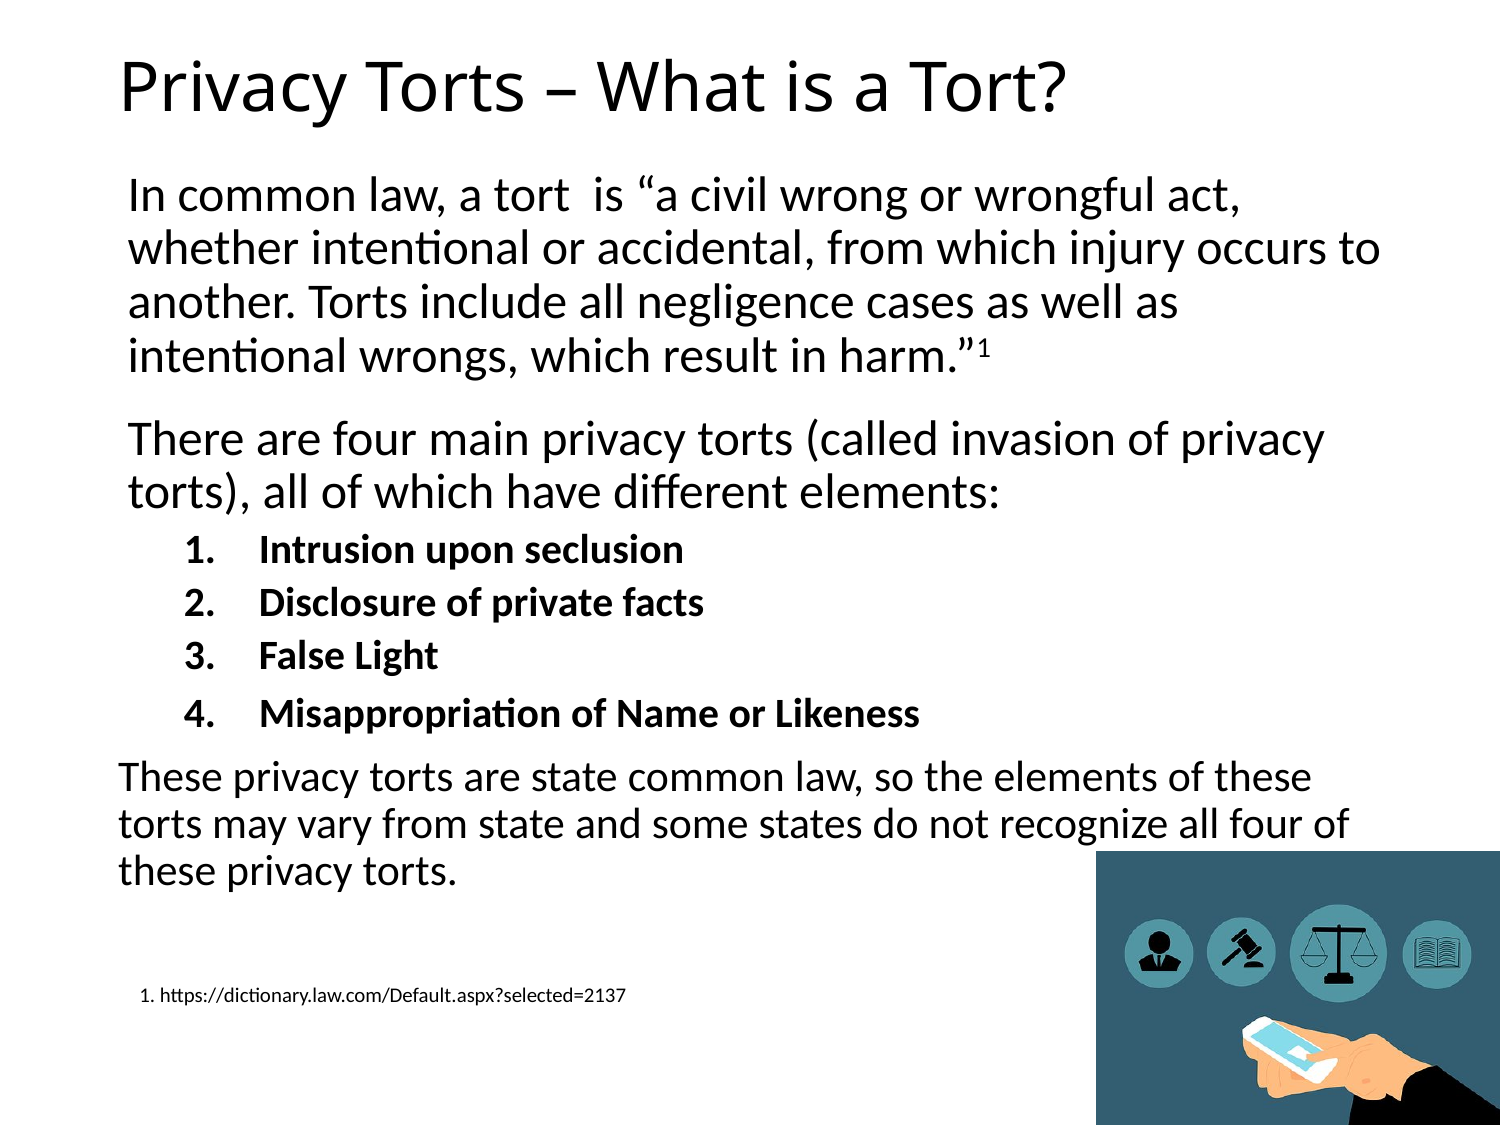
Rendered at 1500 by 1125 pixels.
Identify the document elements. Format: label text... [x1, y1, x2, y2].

picture [1096, 851, 1500, 1125]
list In common law, a tort is “a civil wrong or wrongful act, whether intentional or accidental, from which injury occurs to another. Torts include all negligence cases as well as intentional wrongs, which result in harm.”1 There are four main privacy torts (called invasion of privacy torts), all of which have different elements: Intrusion upon seclusion Disclosure of private facts False Light Misappropriation of Name or Likeness These privacy torts are state common law, so the elements of these torts may vary from state and some states do not recognize all four of these privacy torts. [102, 160, 1398, 945]
title Privacy Torts – What is a Tort? [102, 59, 1398, 160]
text_box 1. https://dictionary.law.com/Default.aspx?selected=2137 [124, 973, 965, 1014]
